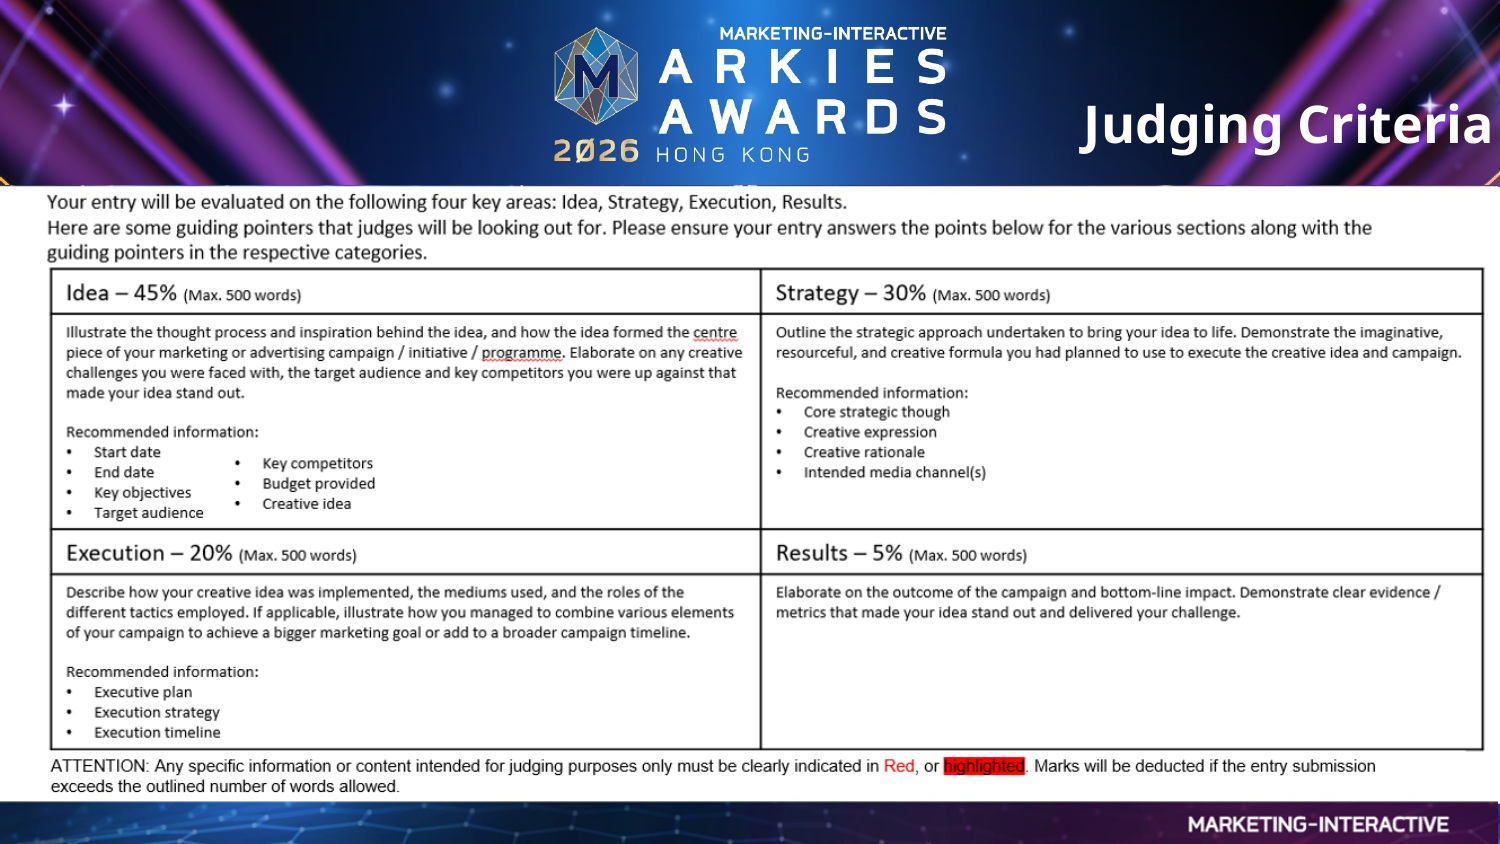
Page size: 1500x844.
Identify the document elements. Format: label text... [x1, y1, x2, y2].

picture [0, 0, 1500, 844]
text_box Judging Criteria [1068, 79, 1500, 167]
